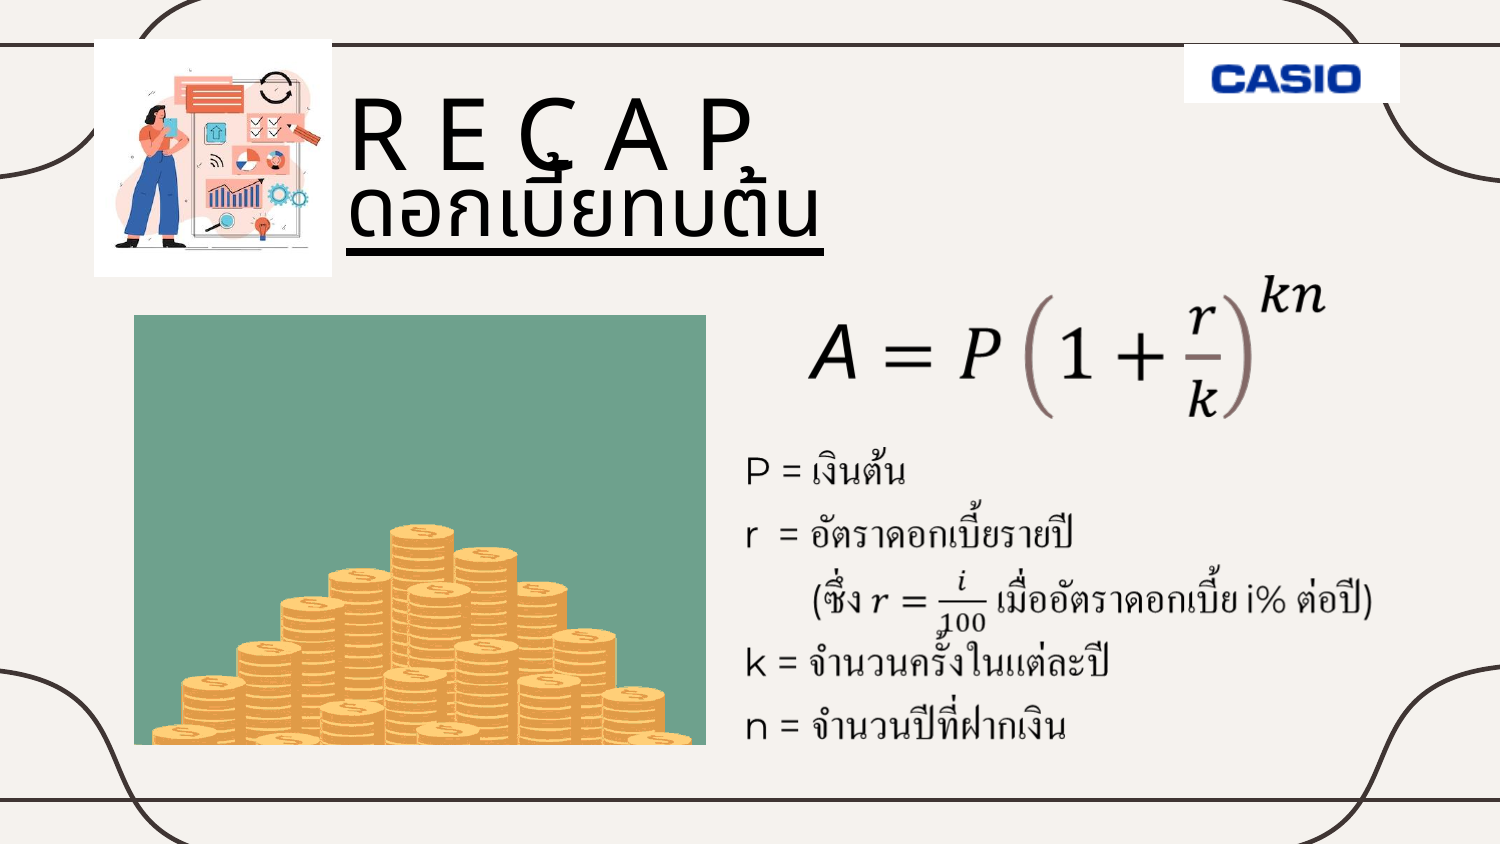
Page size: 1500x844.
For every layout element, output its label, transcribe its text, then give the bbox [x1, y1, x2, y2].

text_box [729, 433, 1500, 815]
picture [1183, 44, 1400, 103]
text_box R E C A P [331, 0, 917, 176]
picture [133, 315, 706, 745]
title ดอกเบี้ยทบต้น [336, 138, 1076, 233]
text_box [794, 257, 1484, 428]
picture [94, 39, 332, 277]
